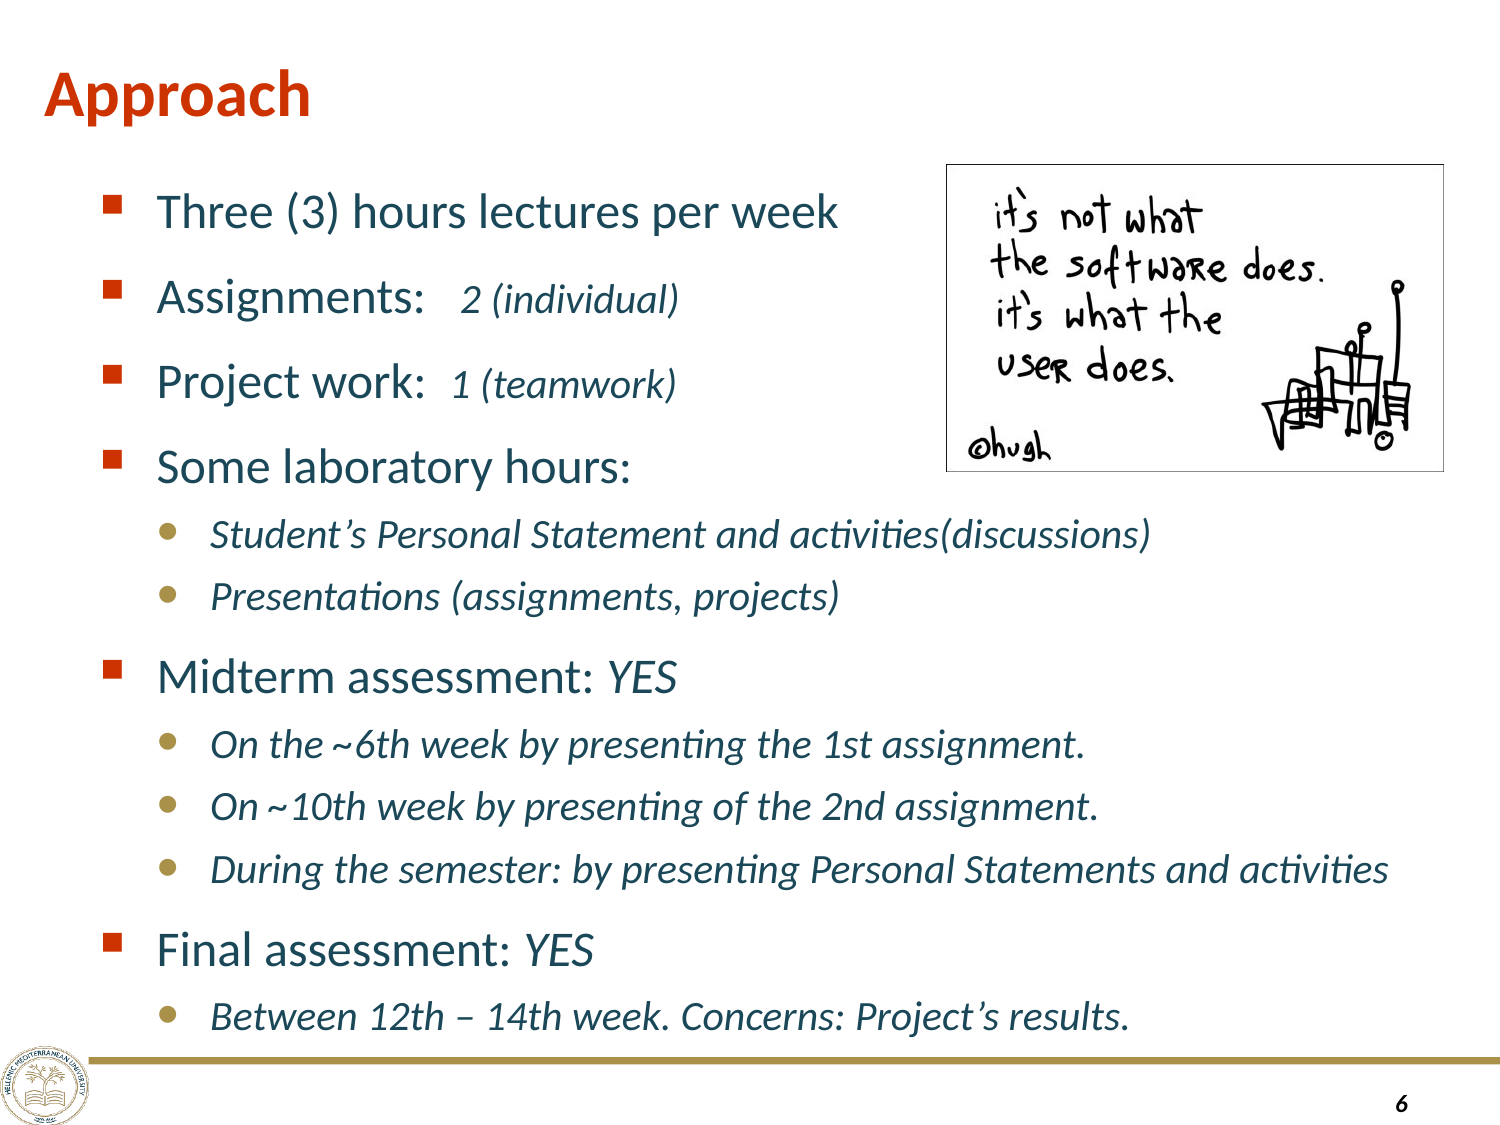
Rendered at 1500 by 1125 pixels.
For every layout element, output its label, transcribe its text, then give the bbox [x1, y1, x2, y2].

list Three (3) hours lectures per week Assignments: 2 (individual) Project work: 1 (teamwork) Some laboratory hours: Student’s Personal Statement and activities(discussions) Presentations (assignments, projects) Midterm assessment: YES On the ~6th week by presenting the 1st assignment. On ~10th week by presenting of the 2nd assignment. During the semester: by presenting Personal Statements and activities Final assessment: YES Between 12th – 14th week. Concerns: Project’s results. [85, 171, 1444, 1046]
slide_number 6 [1380, 1079, 1500, 1125]
picture [946, 164, 1444, 473]
picture [0, 1046, 89, 1125]
title Approach [29, 42, 1471, 138]
